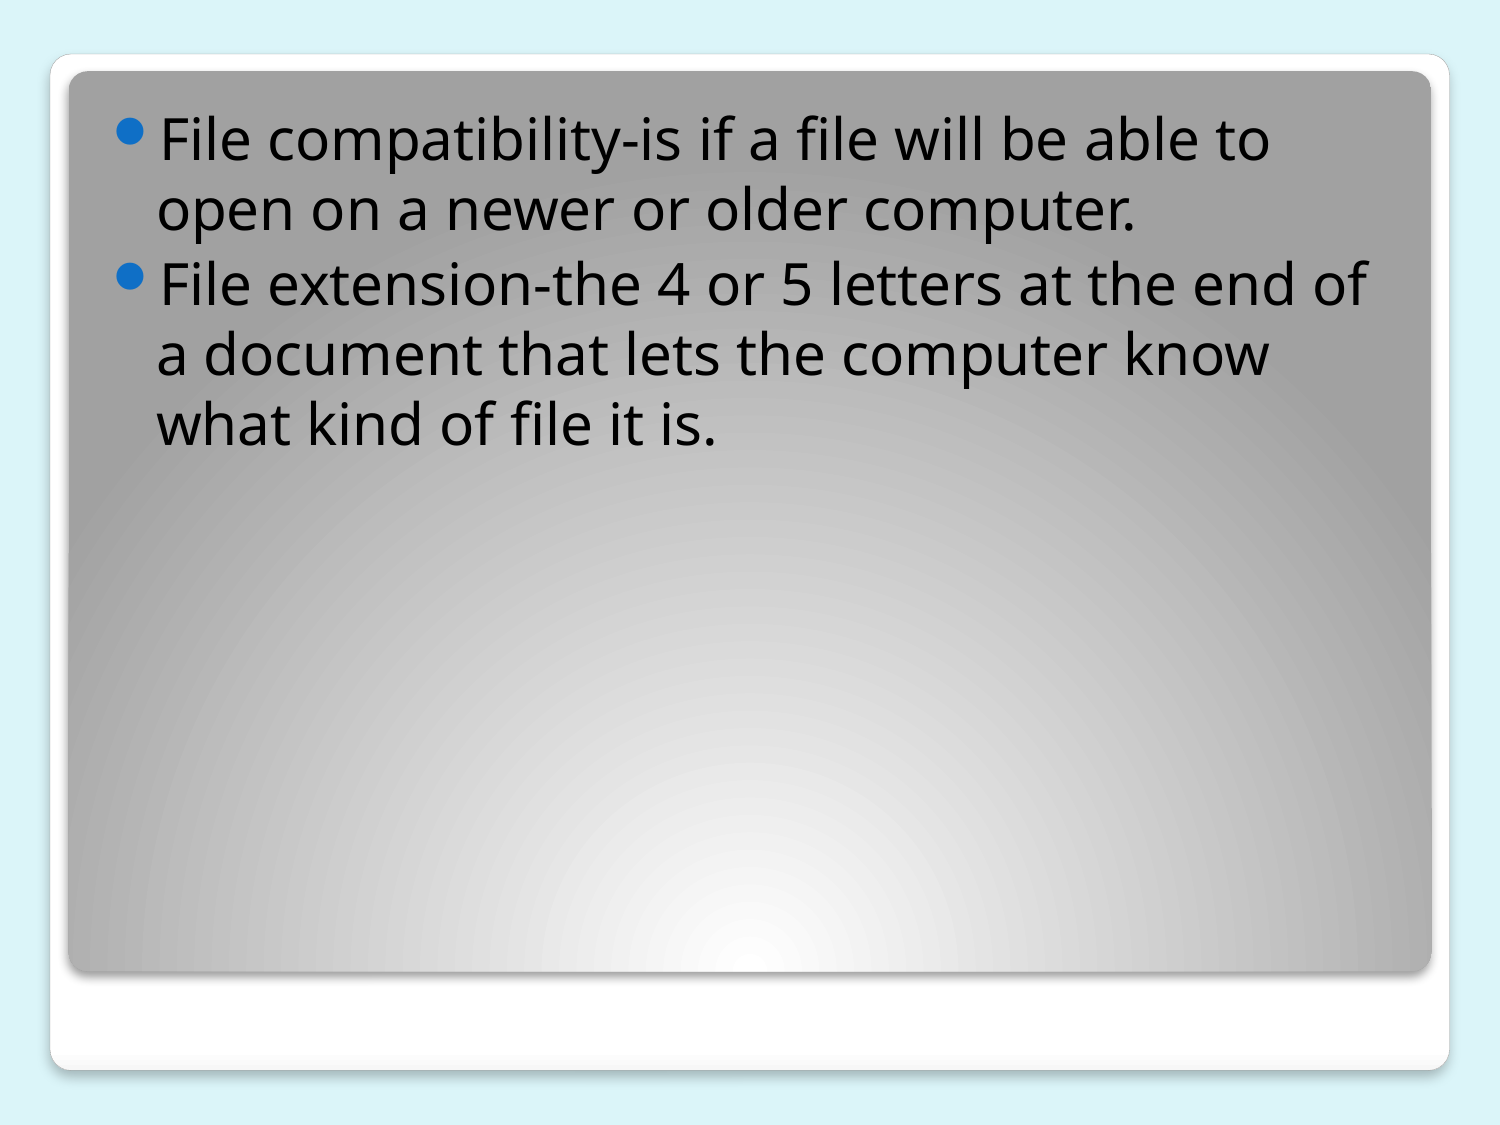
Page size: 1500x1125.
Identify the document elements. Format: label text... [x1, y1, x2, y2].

list File compatibility-is if a file will be able to open on a newer or older computer. File extension-the 4 or 5 letters at the end of a document that lets the computer know what kind of file it is. [82, 86, 1425, 774]
